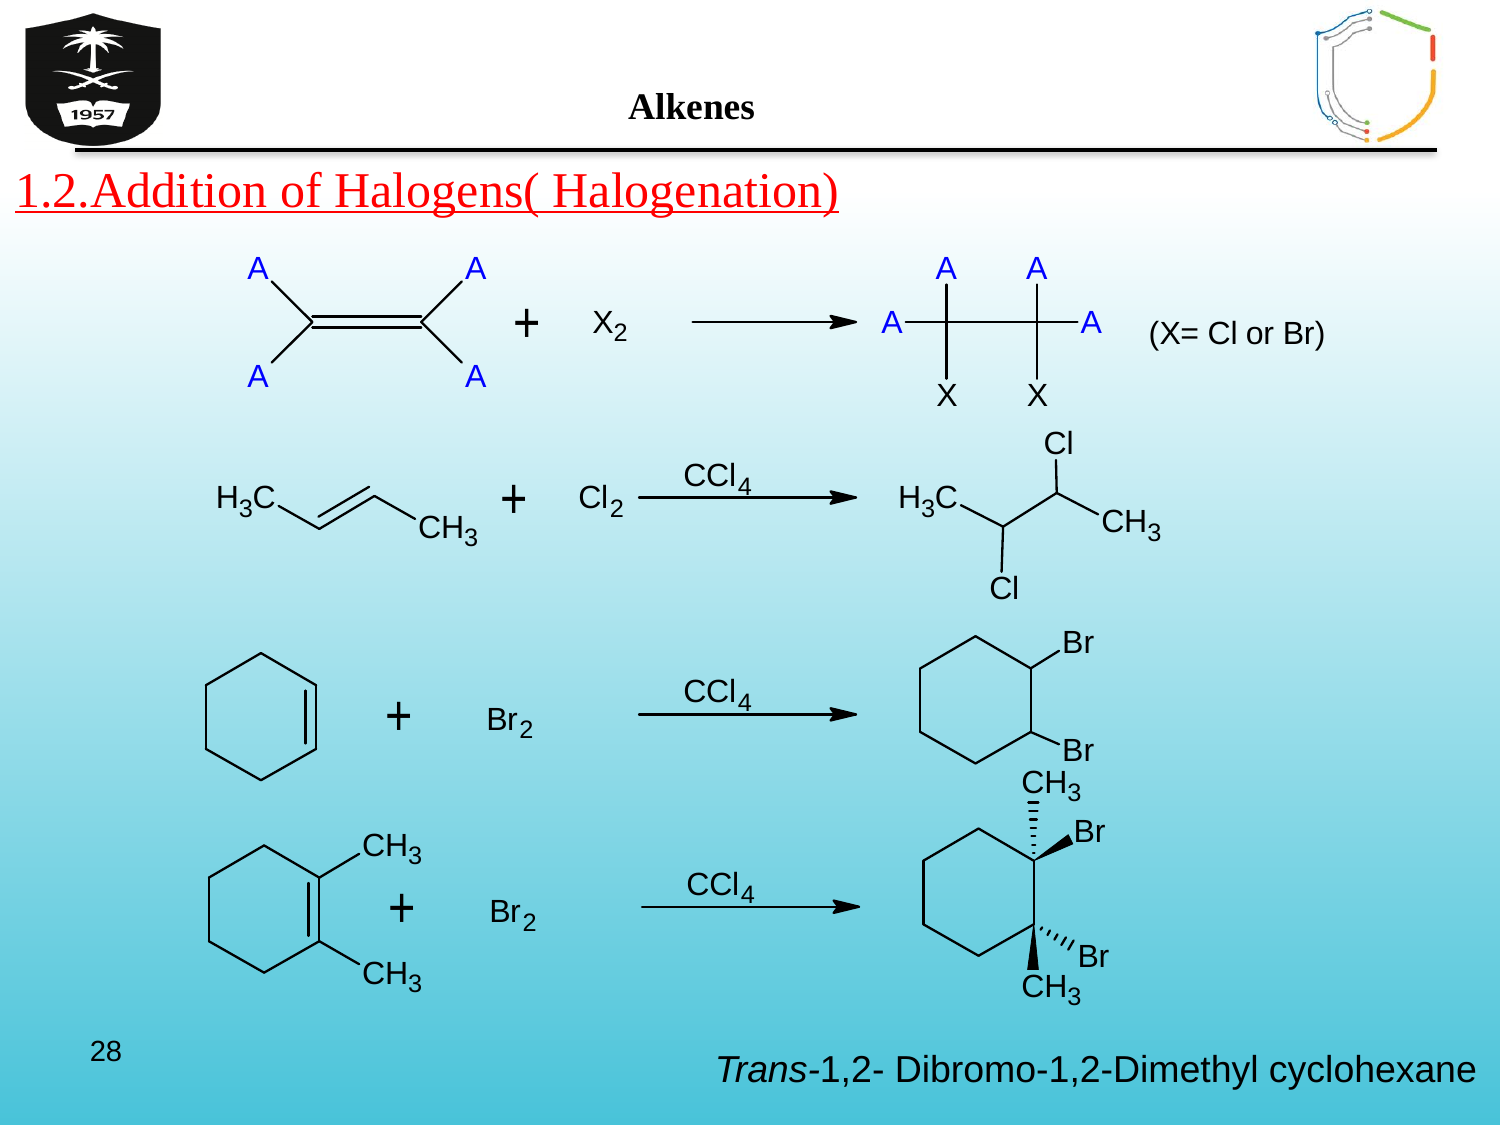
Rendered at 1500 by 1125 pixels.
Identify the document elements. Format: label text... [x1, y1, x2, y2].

text_box Trans-1,2- Dibromo-1,2-Dimethyl cyclohexane [700, 1037, 1492, 1098]
text_box 28 [75, 1024, 425, 1103]
text_box Alkenes [613, 74, 771, 135]
picture [24, 12, 163, 151]
picture [1287, 0, 1463, 165]
list 1.2.Addition of Halogens( Halogenation) [0, 149, 1350, 263]
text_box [203, 249, 1330, 1013]
